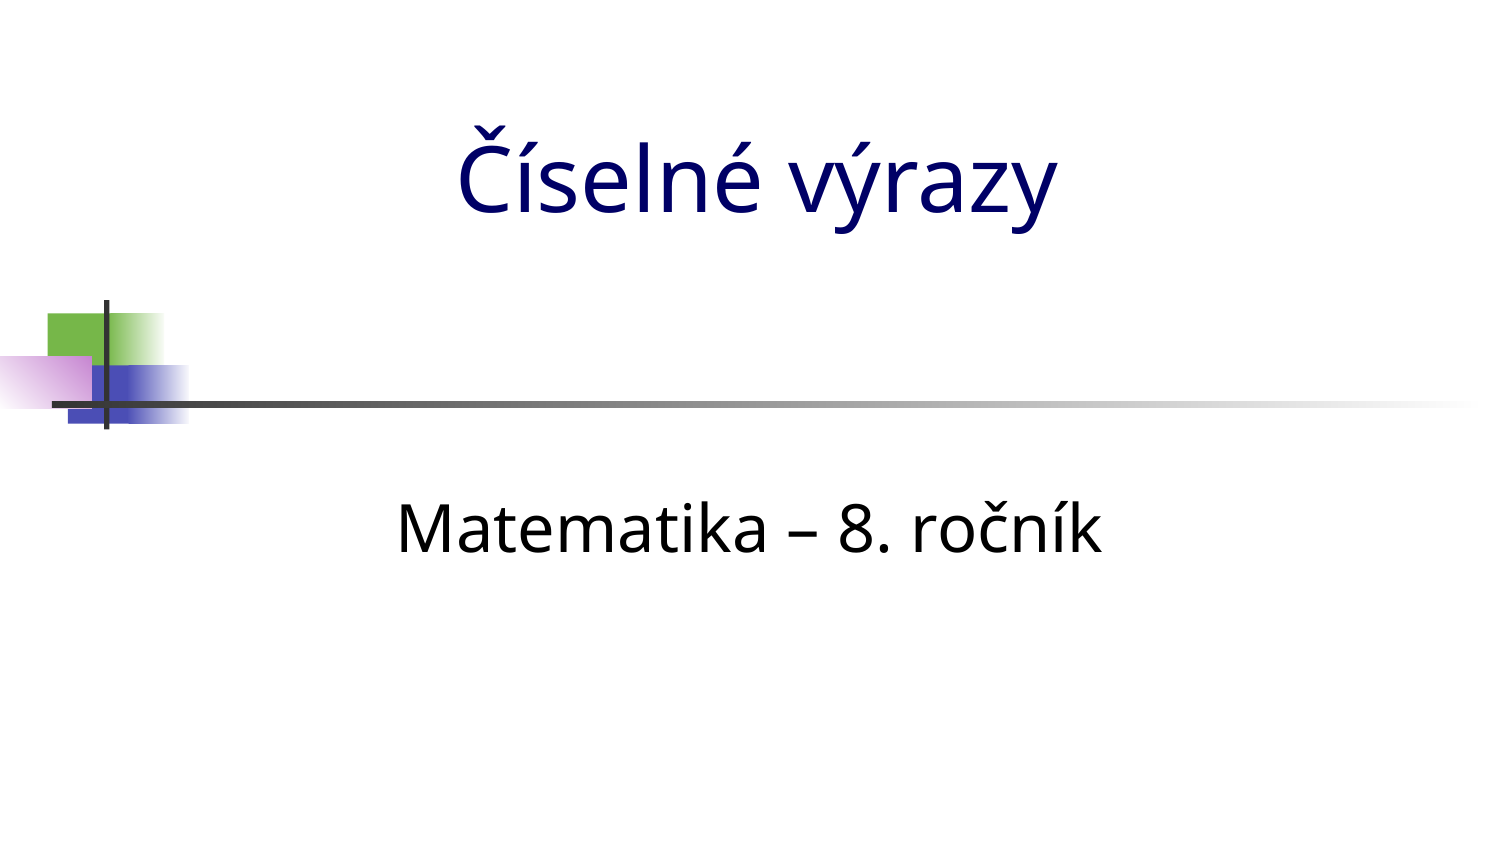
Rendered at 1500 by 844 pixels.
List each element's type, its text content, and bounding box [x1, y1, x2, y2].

title Číselné výrazy [88, 129, 1427, 239]
subtitle Matematika – 8. ročník [224, 477, 1276, 694]
